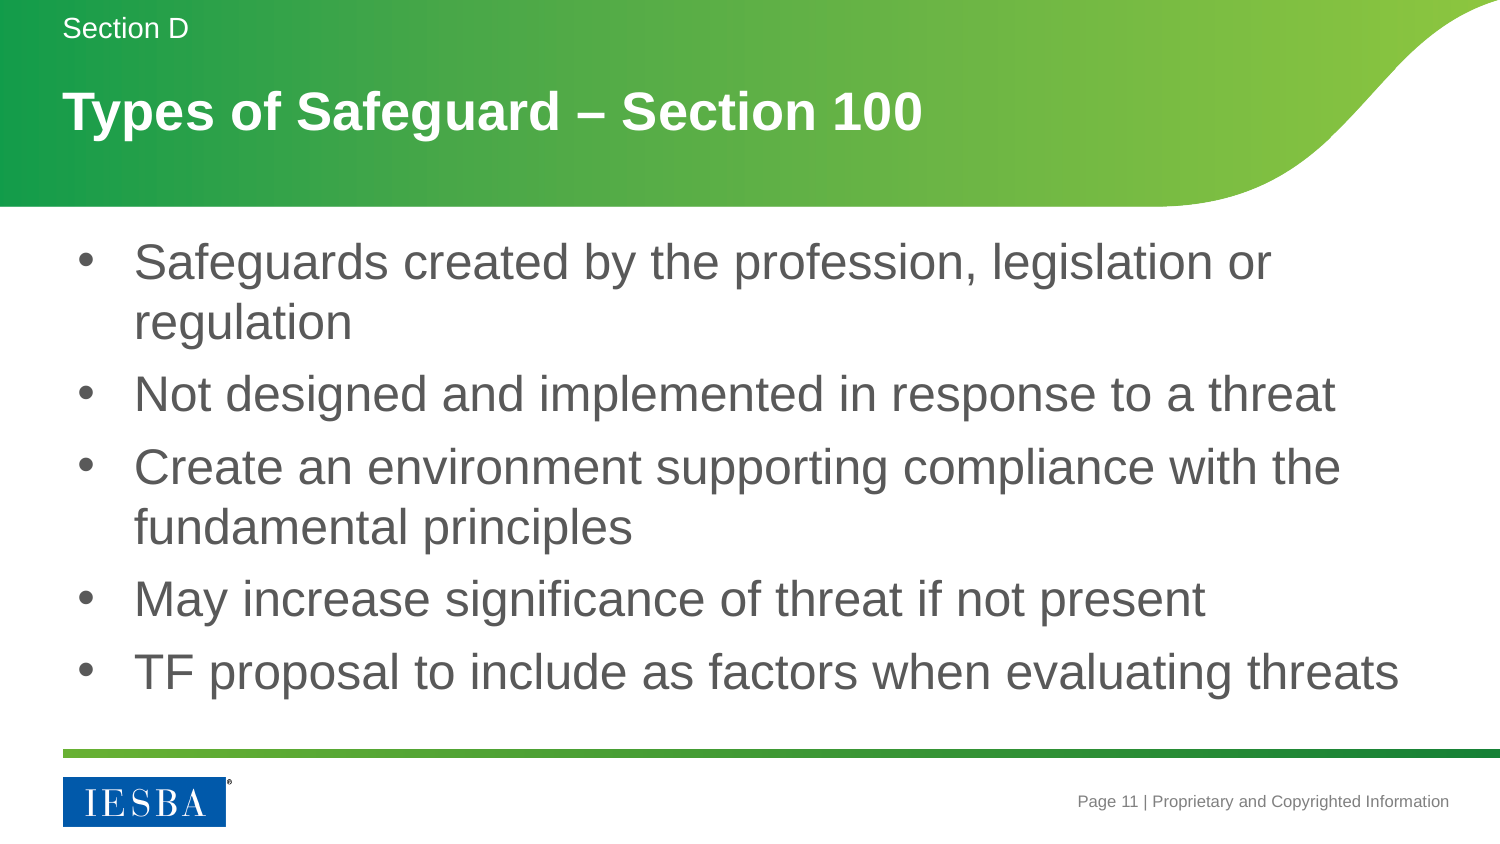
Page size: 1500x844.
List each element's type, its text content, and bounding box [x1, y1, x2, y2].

list Safeguards created by the profession, legislation or regulation Not designed and implemented in response to a threat Create an environment supporting compliance with the fundamental principles May increase significance of threat if not present TF proposal to include as factors when evaluating threats [62, 221, 1425, 725]
picture [0, 0, 1500, 207]
picture [63, 777, 232, 827]
subtitle Section D [62, 9, 500, 38]
title Types of Safeguard – Section 100 [62, 75, 1300, 142]
